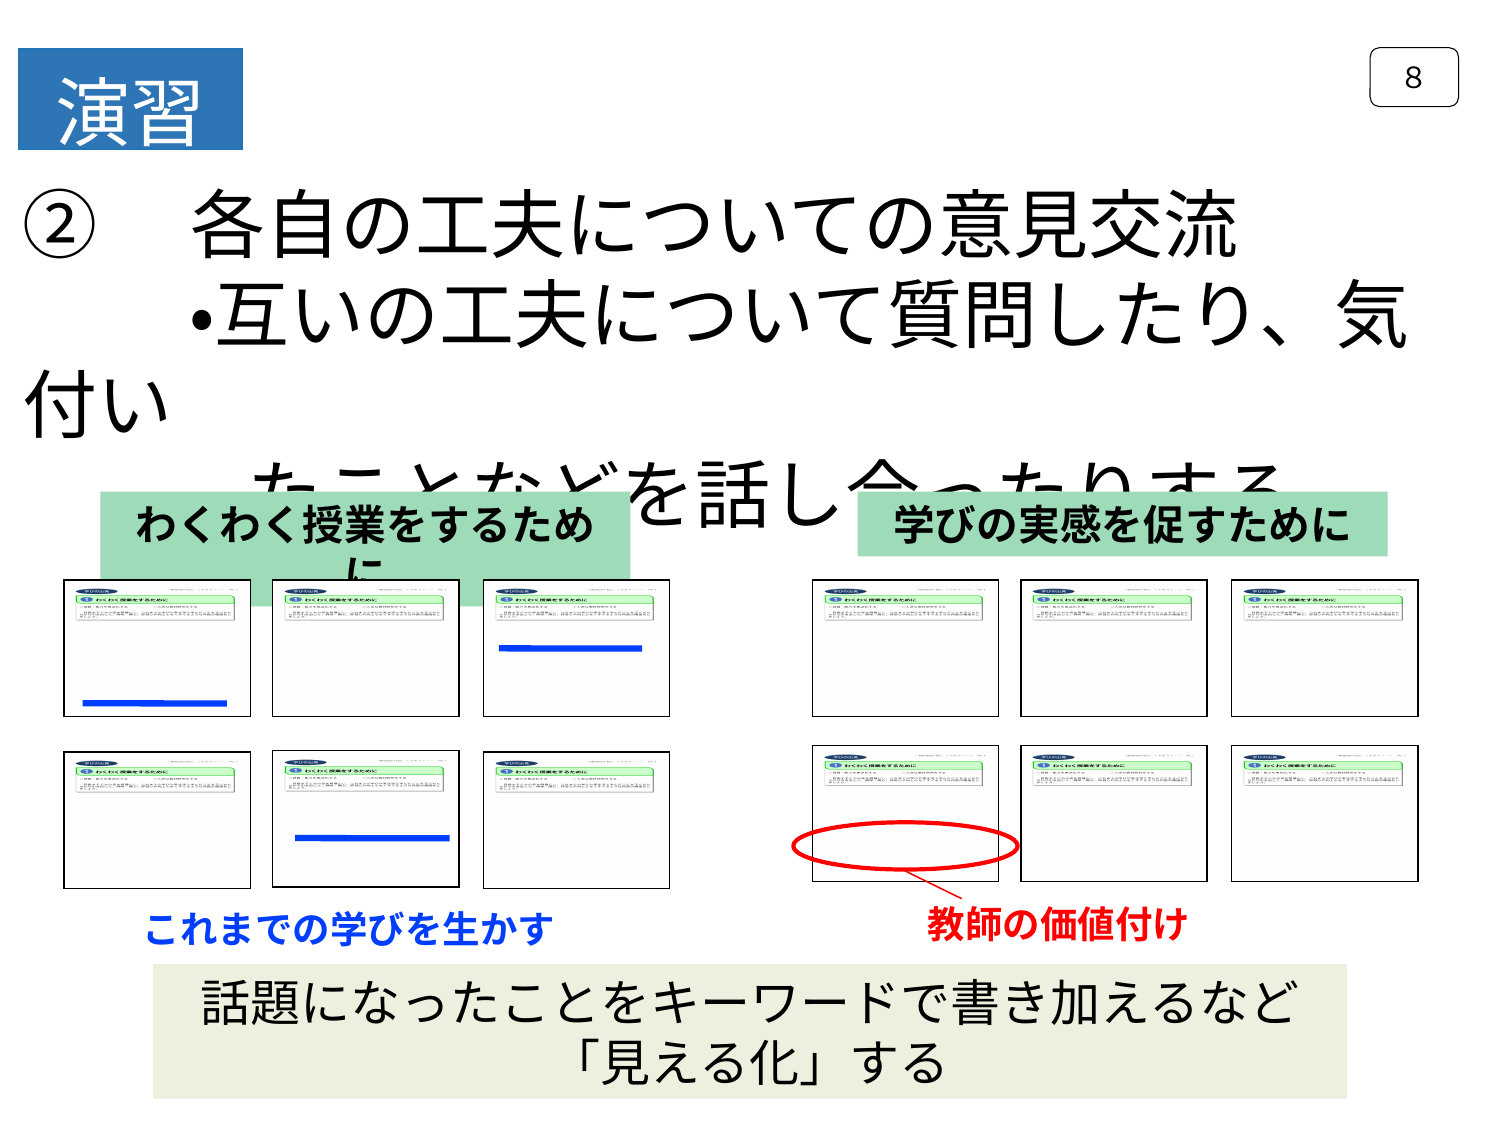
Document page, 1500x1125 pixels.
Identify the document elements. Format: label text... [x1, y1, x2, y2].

text_box 演習 [19, 49, 242, 149]
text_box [812, 580, 1005, 716]
text_box [791, 832, 807, 860]
text_box わくわく授業をするために [100, 491, 631, 607]
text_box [483, 752, 676, 888]
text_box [483, 580, 676, 716]
text_box ② 各自の工夫についての意見交流 ・互いの工夫について質問したり、気付い たことなどを話し合ったりする。 [8, 169, 1491, 545]
text_box これまでの学びを生かす [127, 898, 603, 959]
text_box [1021, 745, 1213, 882]
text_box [64, 580, 256, 716]
text_box ８ [1367, 45, 1461, 109]
text_box [1010, 834, 1016, 857]
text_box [273, 580, 459, 716]
text_box 学びの実感を促すために [857, 491, 1388, 557]
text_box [273, 751, 465, 887]
text_box 話題になったことをキーワードで書き加えるなど 「見える化」する [153, 964, 1347, 1099]
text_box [1232, 745, 1424, 882]
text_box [1021, 580, 1207, 716]
text_box 教師の価値付け [912, 893, 1388, 953]
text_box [64, 752, 256, 888]
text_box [1232, 580, 1424, 716]
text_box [812, 745, 1005, 882]
